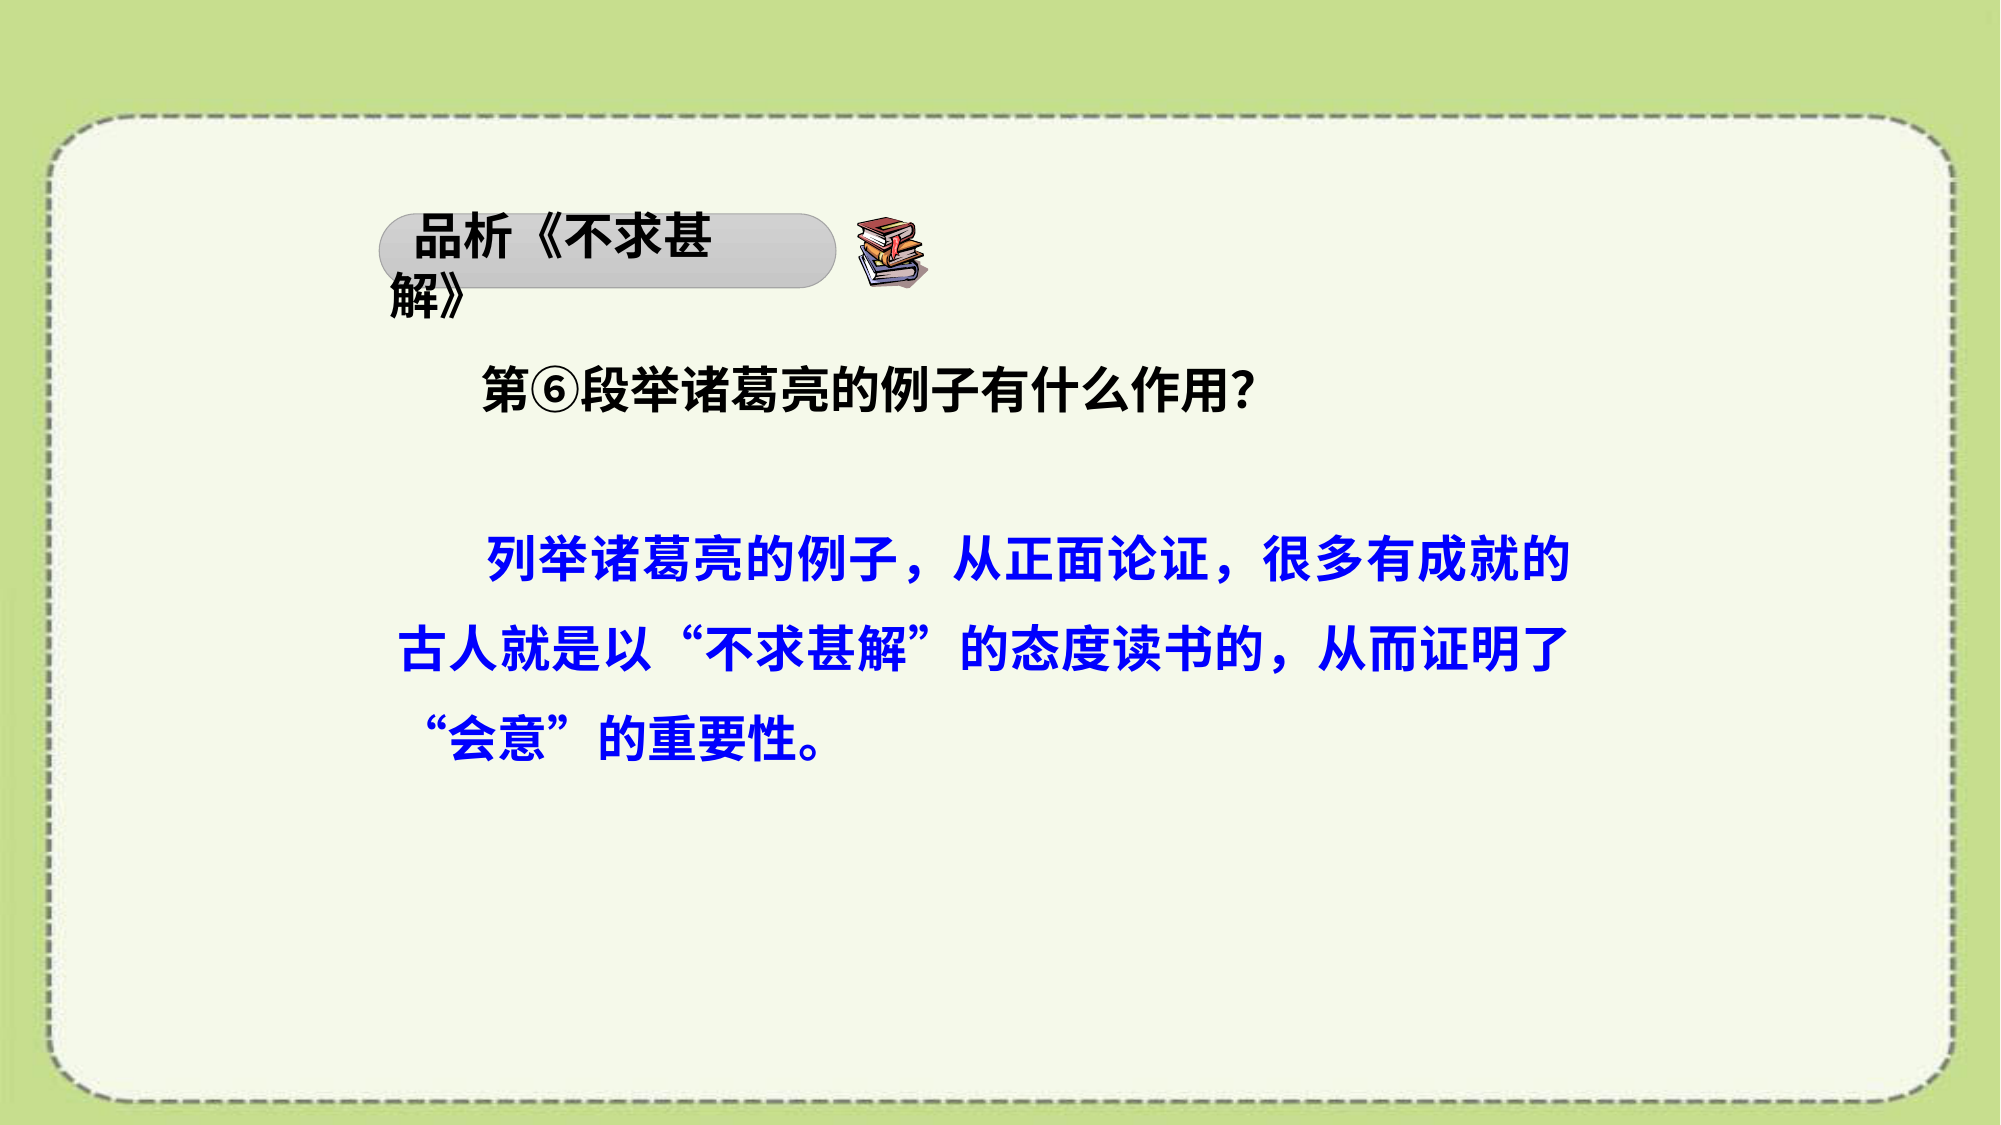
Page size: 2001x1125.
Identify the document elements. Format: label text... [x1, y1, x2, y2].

picture [0, 0, 2001, 1125]
text_box 第⑥段举诸葛亮的例子有什么作用？ [378, 320, 1578, 426]
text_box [374, 196, 929, 290]
text_box 列举诸葛亮的例子，从正面论证，很多有成就的古人就是以“不求甚解”的态度读书的，从而证明了“会意”的重要性。 [383, 490, 1586, 776]
